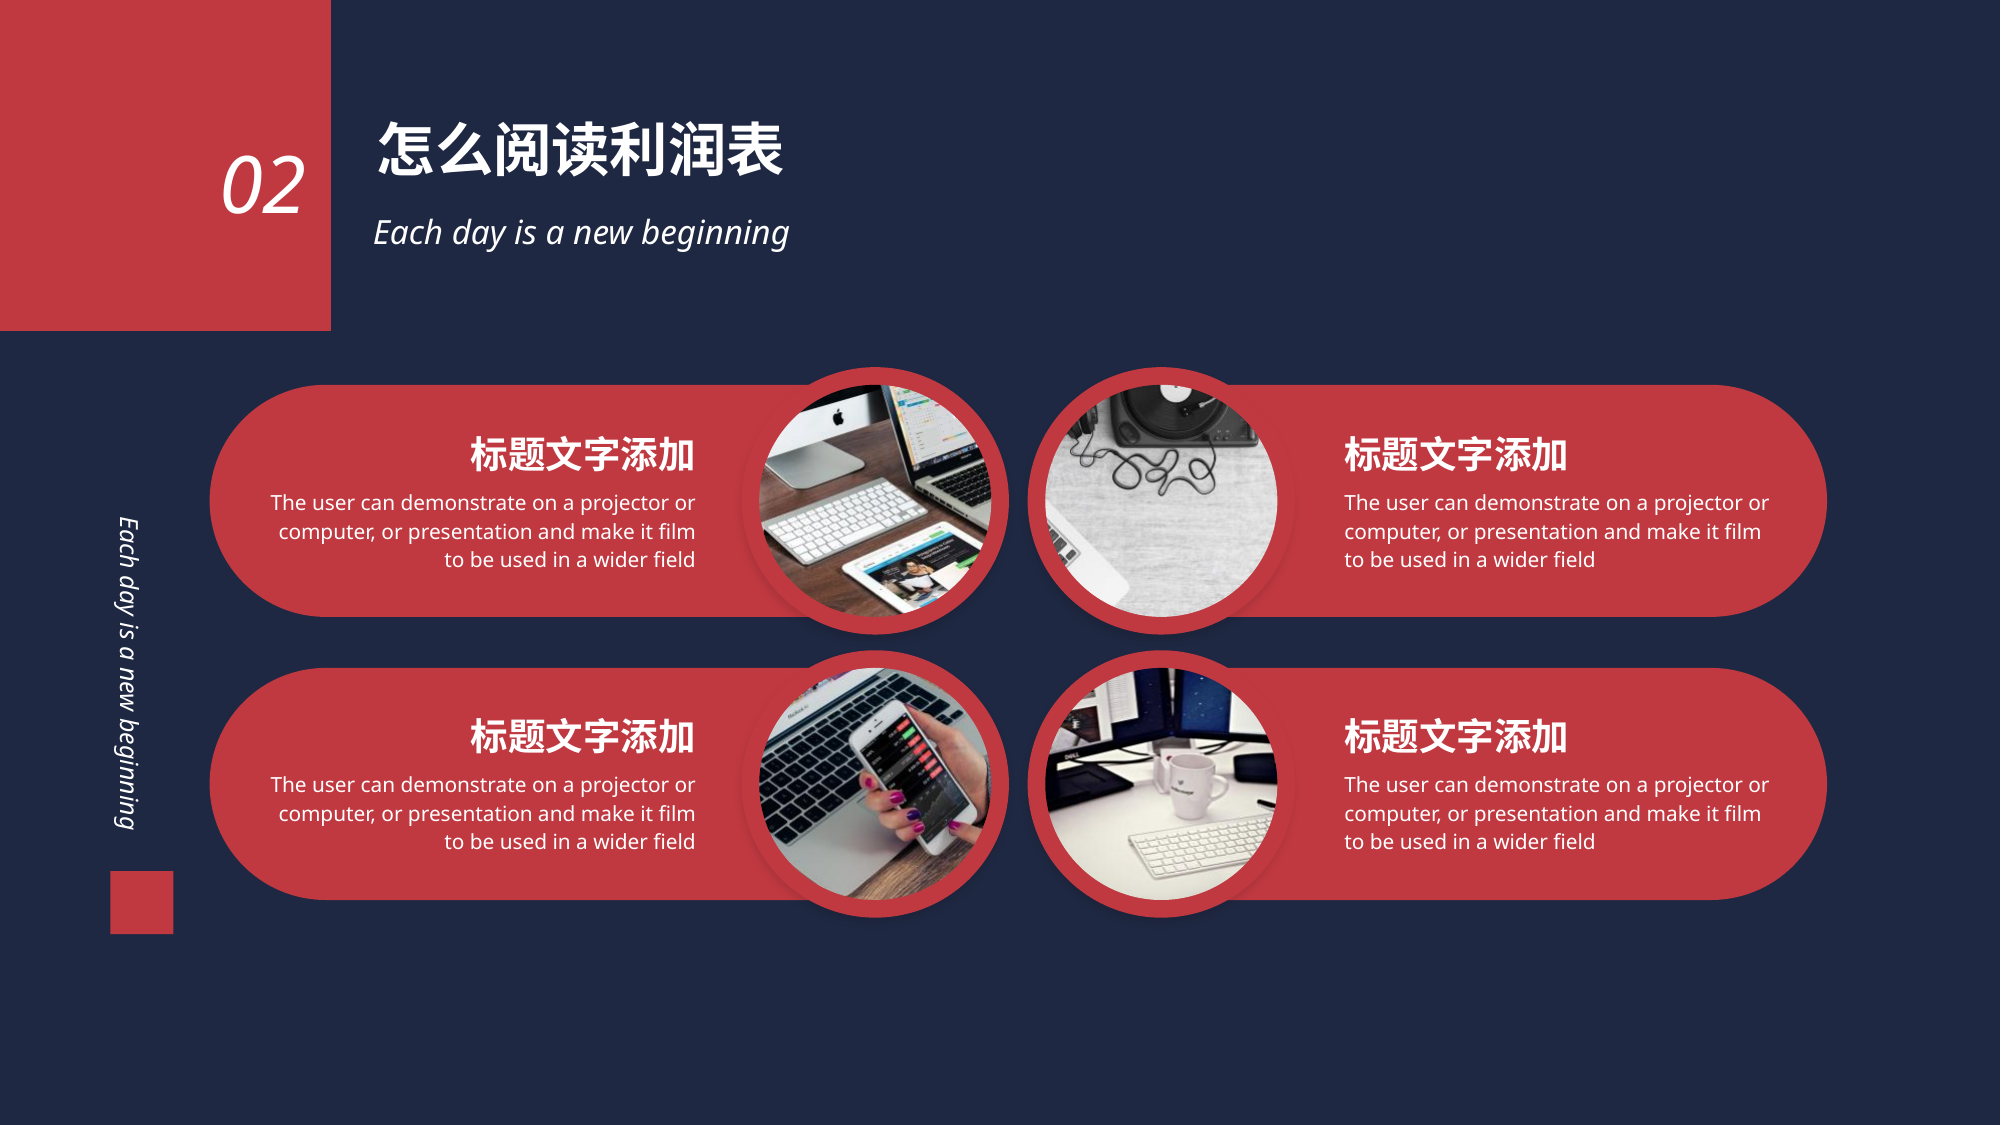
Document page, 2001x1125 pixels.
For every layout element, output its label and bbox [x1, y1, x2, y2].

text_box [141, 105, 1037, 256]
text_box [1295, 667, 1828, 900]
text_box [1295, 384, 1828, 617]
text_box [110, 476, 174, 935]
text_box [741, 367, 1295, 918]
text_box [209, 667, 741, 900]
text_box [209, 384, 741, 617]
text_box [0, 0, 332, 332]
